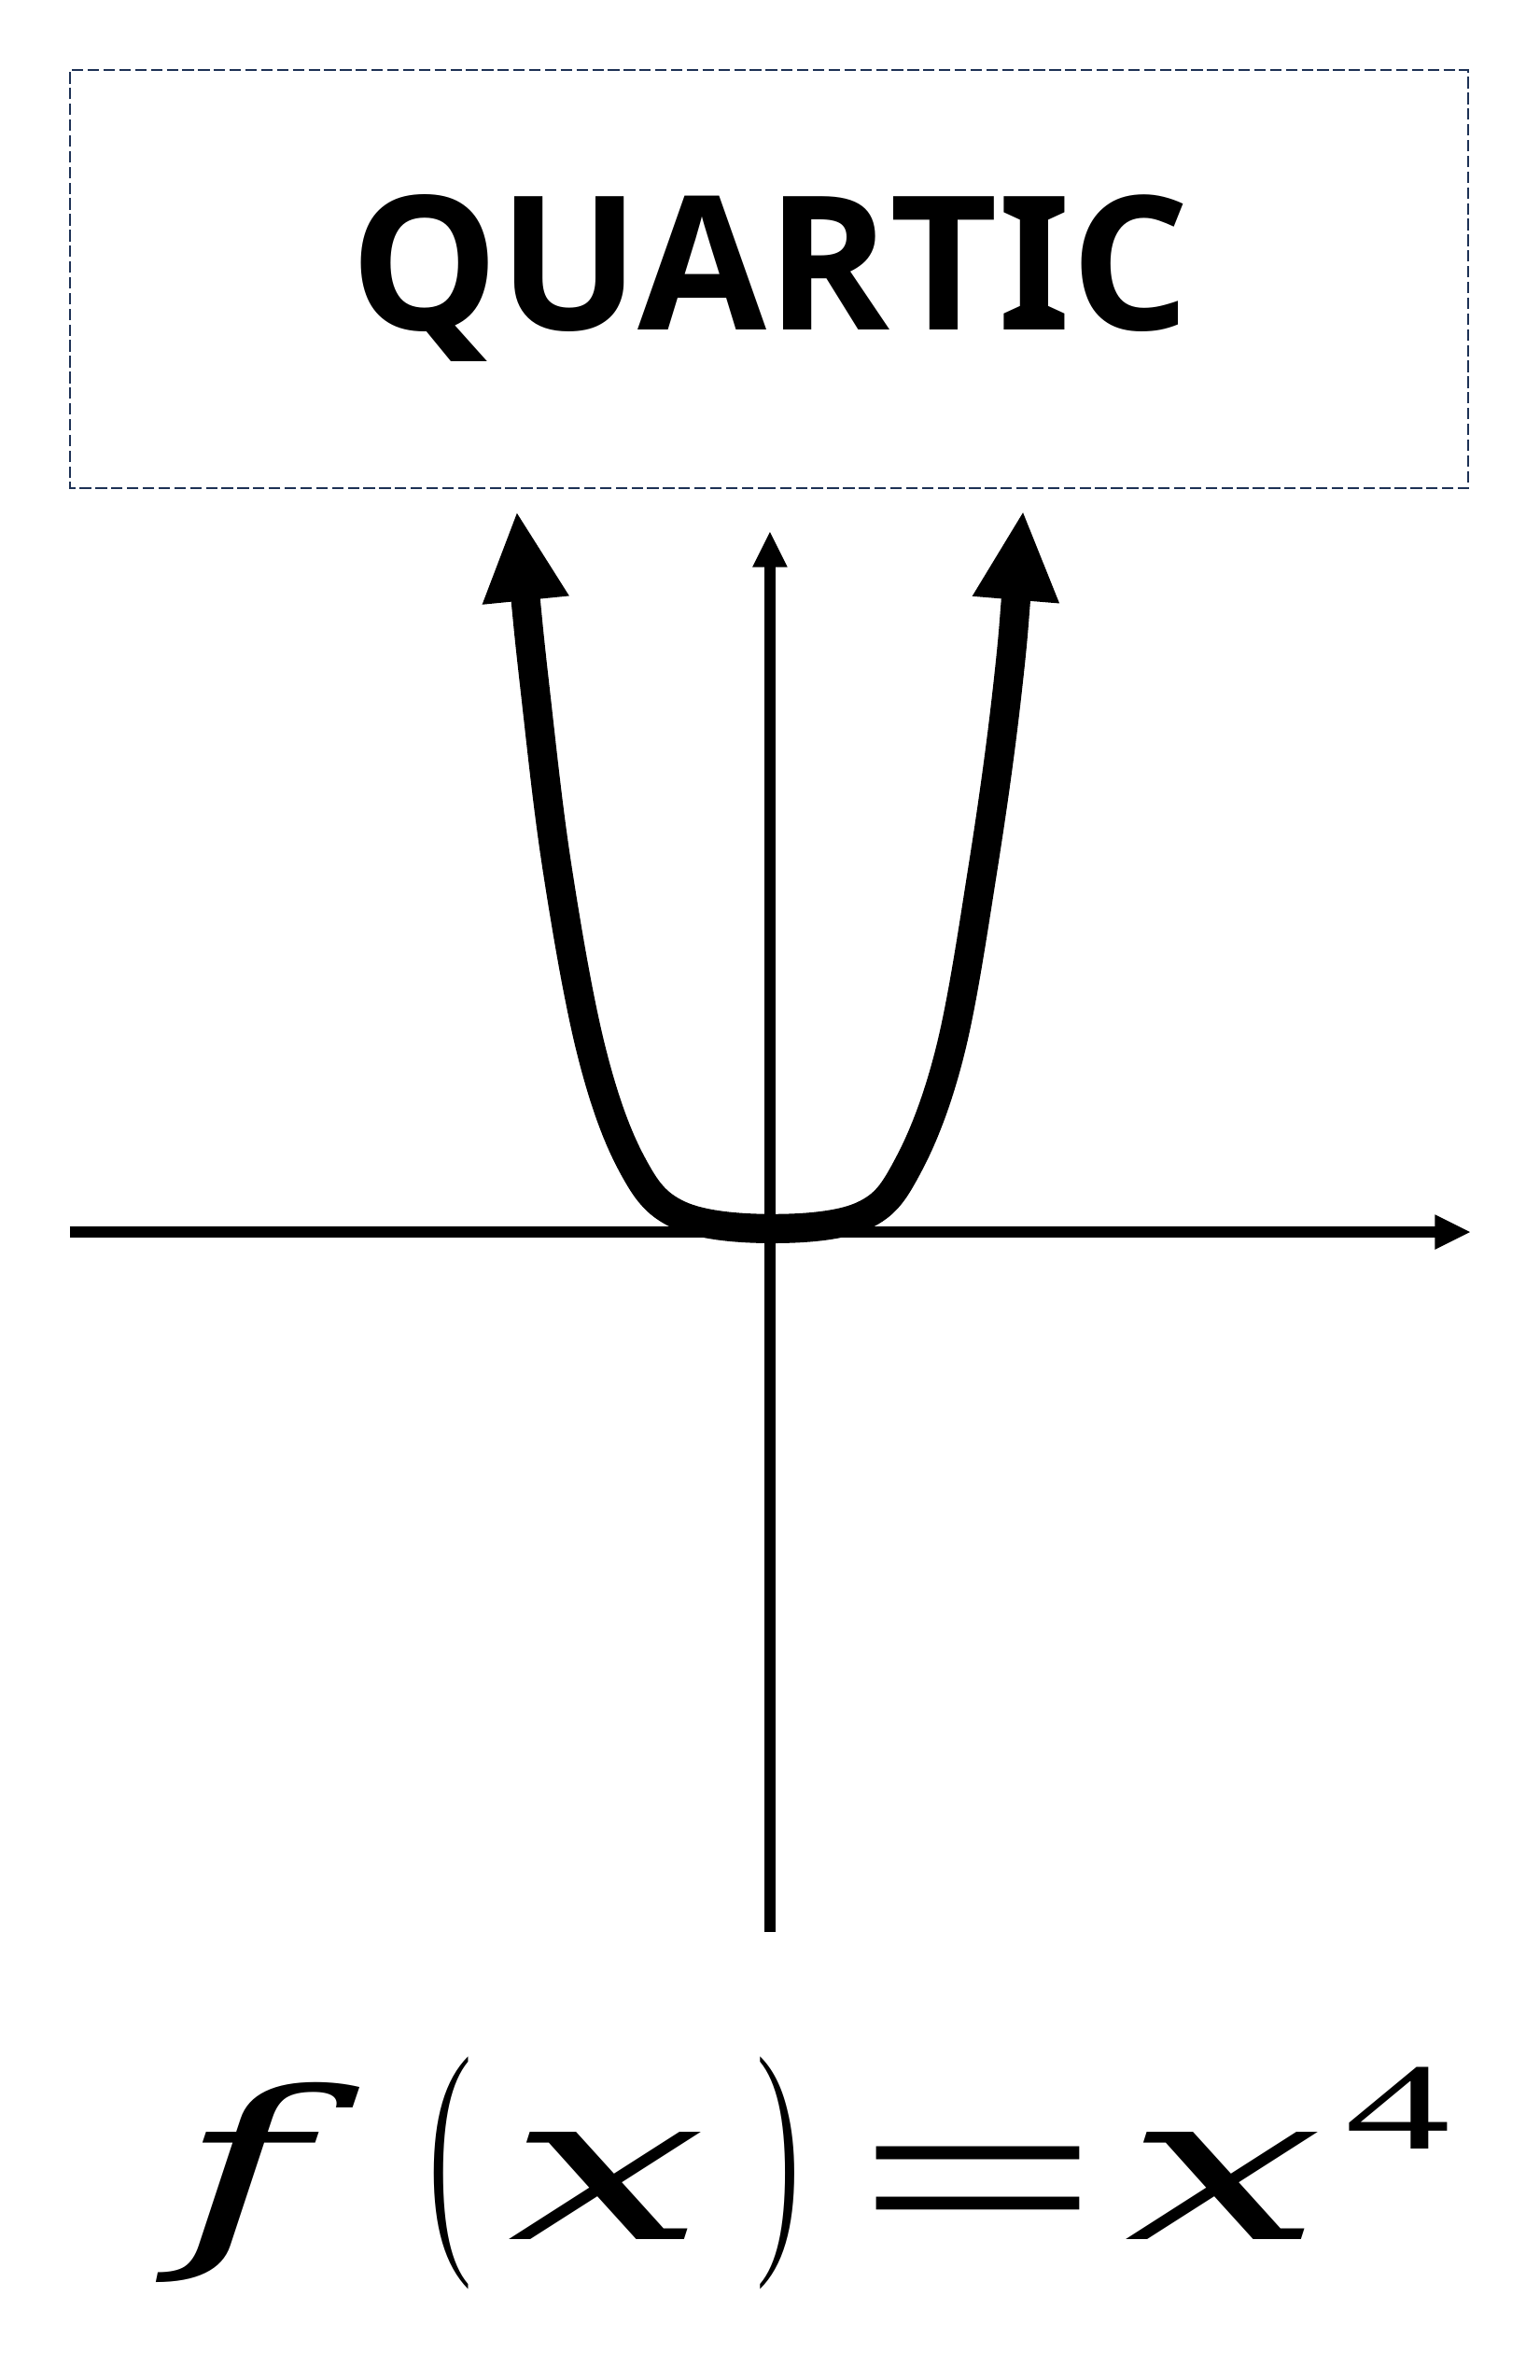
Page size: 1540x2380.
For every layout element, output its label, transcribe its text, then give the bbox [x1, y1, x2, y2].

text_box [69, 69, 1469, 489]
text_box [512, 512, 1029, 1229]
text_box QUARTIC [69, 42, 1470, 497]
